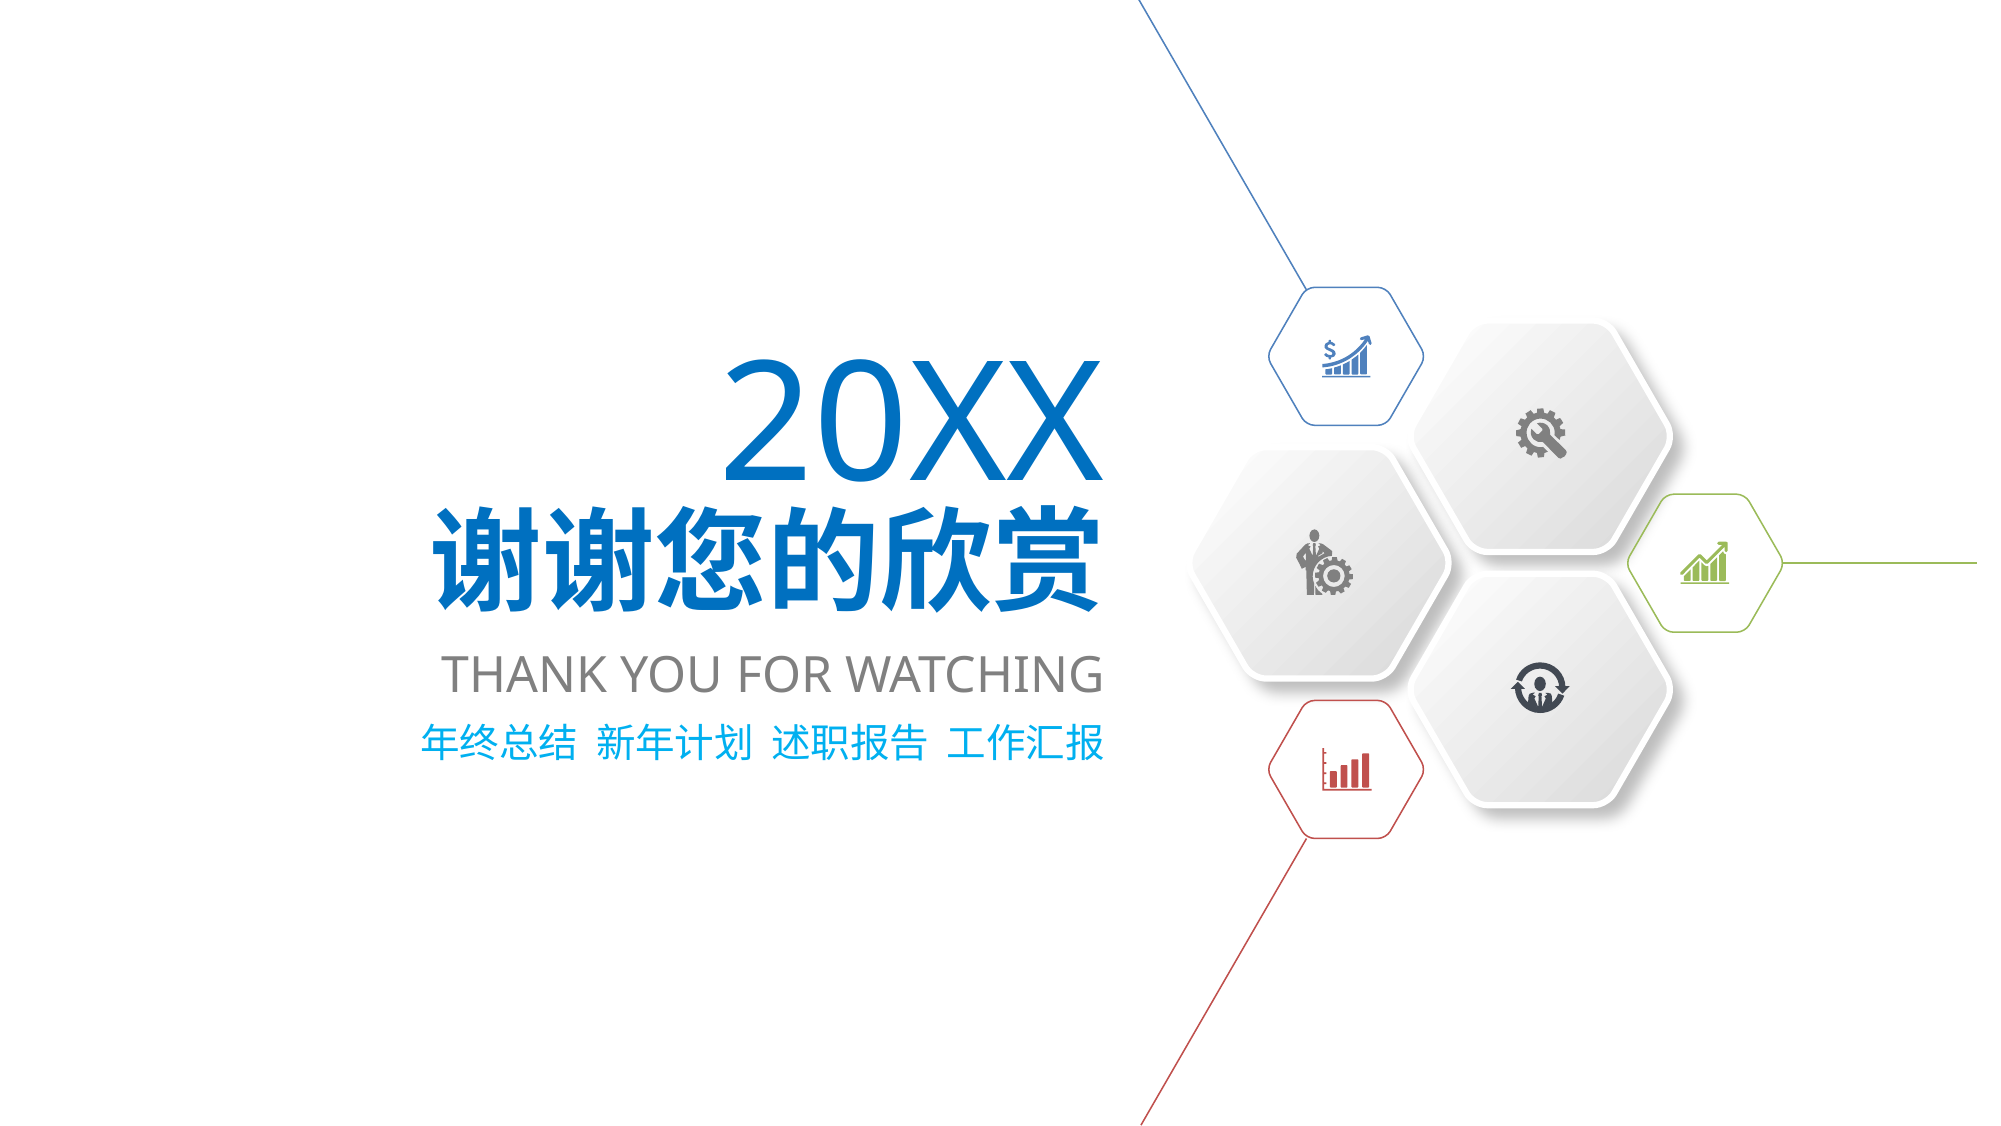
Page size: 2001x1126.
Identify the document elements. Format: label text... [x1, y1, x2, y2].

text_box 20XX [299, 306, 1120, 522]
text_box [1515, 408, 1567, 459]
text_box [1322, 747, 1372, 791]
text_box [1188, 320, 1671, 806]
text_box [1675, 492, 1785, 635]
text_box 谢谢您的欣赏 [154, 483, 1120, 633]
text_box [1510, 662, 1570, 714]
text_box 年终总结 新年计划 述职报告 工作汇报 [374, 710, 1120, 821]
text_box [1321, 334, 1373, 378]
text_box THANK YOU FOR WATCHING [126, 634, 1120, 710]
text_box [1290, 815, 1402, 841]
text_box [1114, 0, 1307, 291]
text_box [1295, 529, 1354, 596]
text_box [1140, 838, 1307, 1126]
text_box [1679, 541, 1730, 585]
text_box [1286, 285, 1407, 318]
